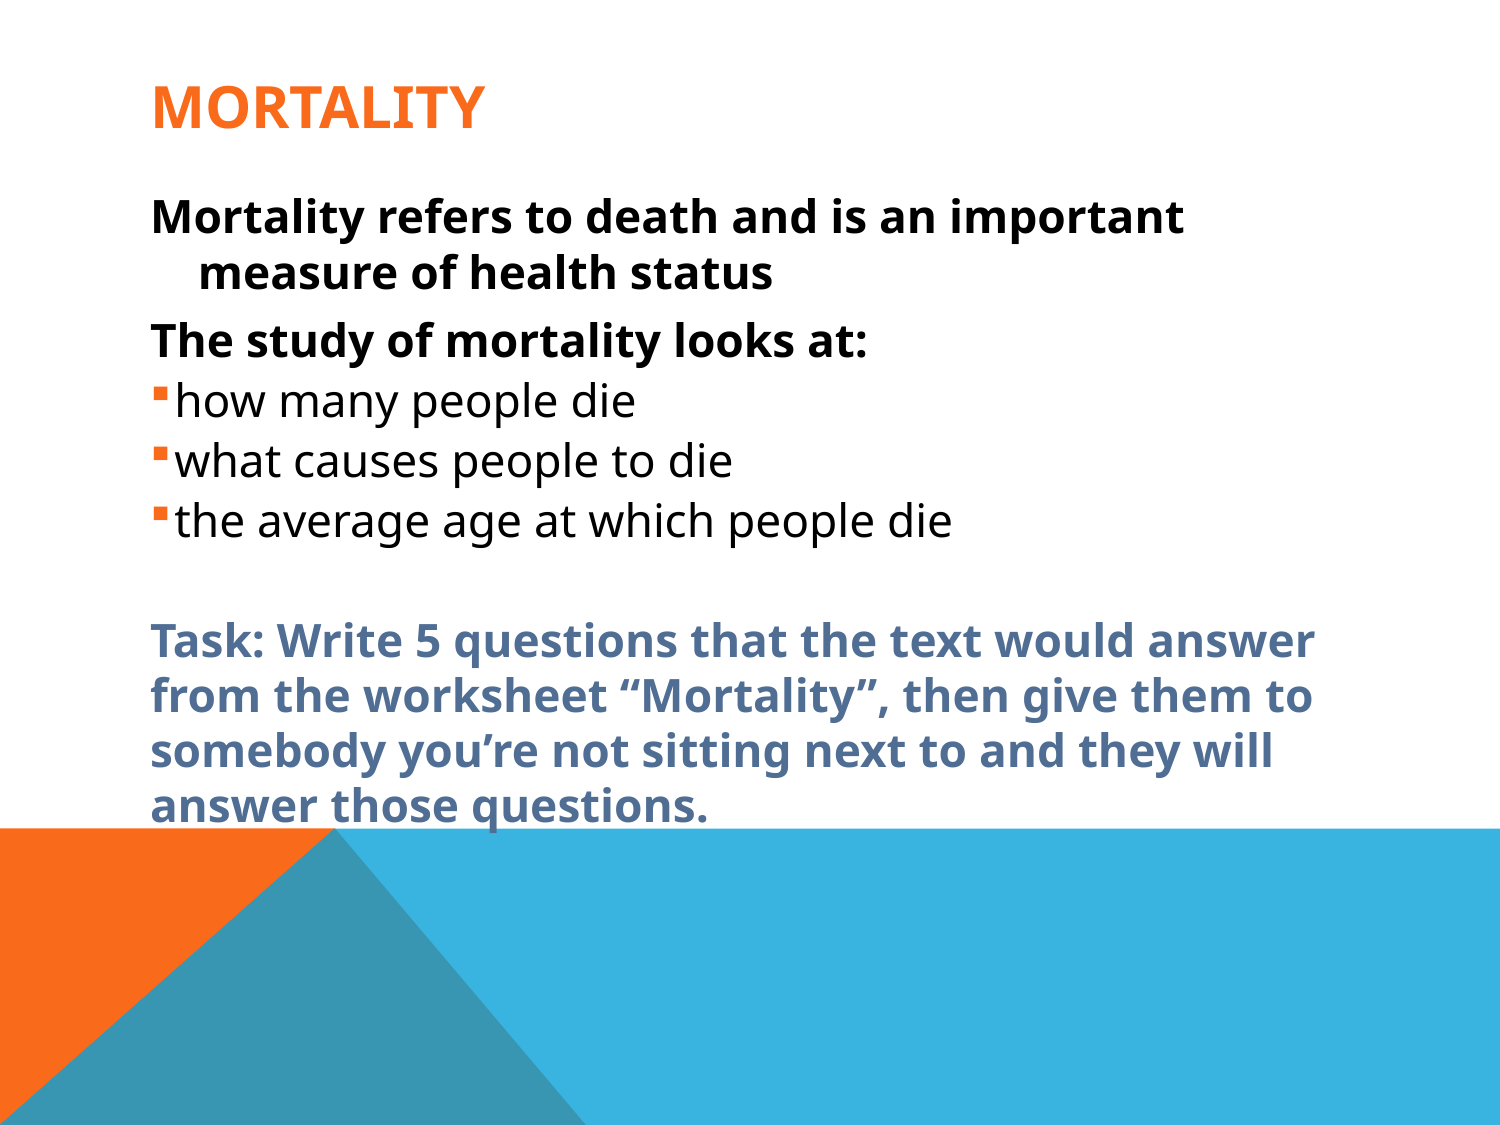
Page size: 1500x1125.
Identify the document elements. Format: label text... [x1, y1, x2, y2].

title Mortality [135, 60, 1369, 150]
list Mortality refers to death and is an important measure of health status The study of mortality looks at: how many people die what causes people to die the average age at which people die Task: Write 5 questions that the text would answer from the worksheet “Mortality”, then give them to somebody you’re not sitting next to and they will answer those questions. [135, 180, 1369, 846]
